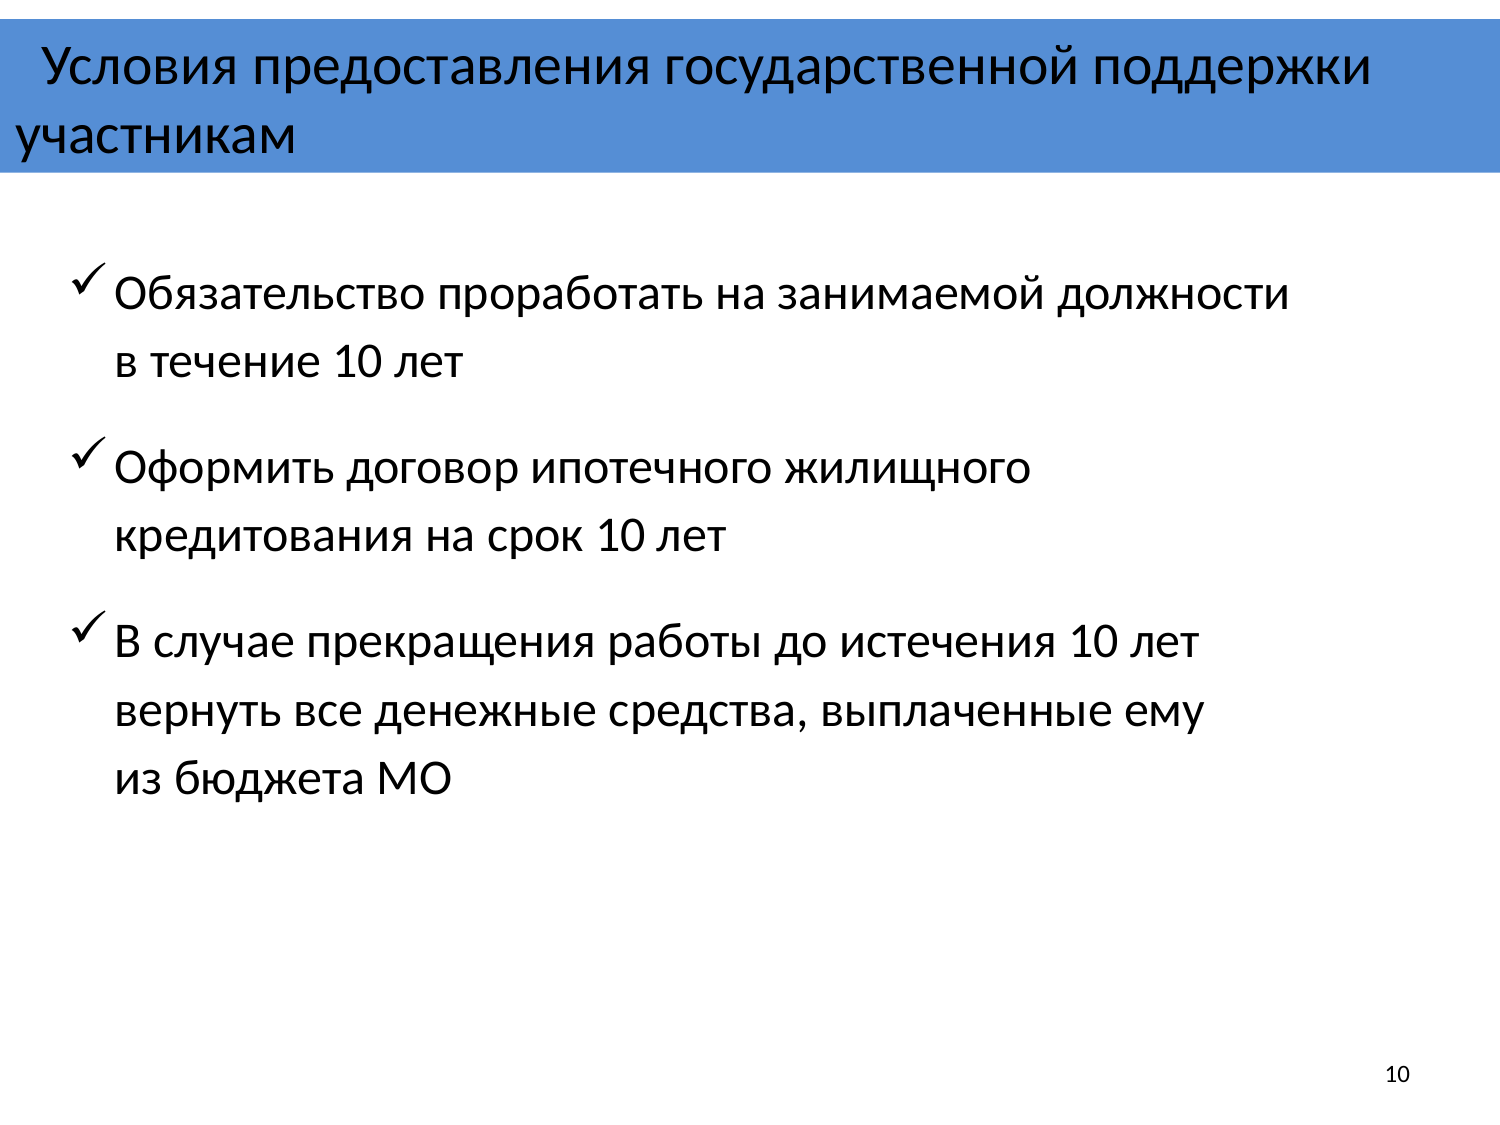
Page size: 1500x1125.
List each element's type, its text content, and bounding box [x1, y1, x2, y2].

slide_number 10 [1074, 1042, 1425, 1103]
title Условия предоставления государственной поддержки участникам [0, 19, 1500, 173]
text_box Обязательство проработать на занимаемой должности в течение 10 лет Оформить договор ипотечного жилищного кредитования на срок 10 лет В случае прекращения работы до истечения 10 лет вернуть все денежные средства, выплаченные ему из бюджета МО [53, 243, 1436, 812]
